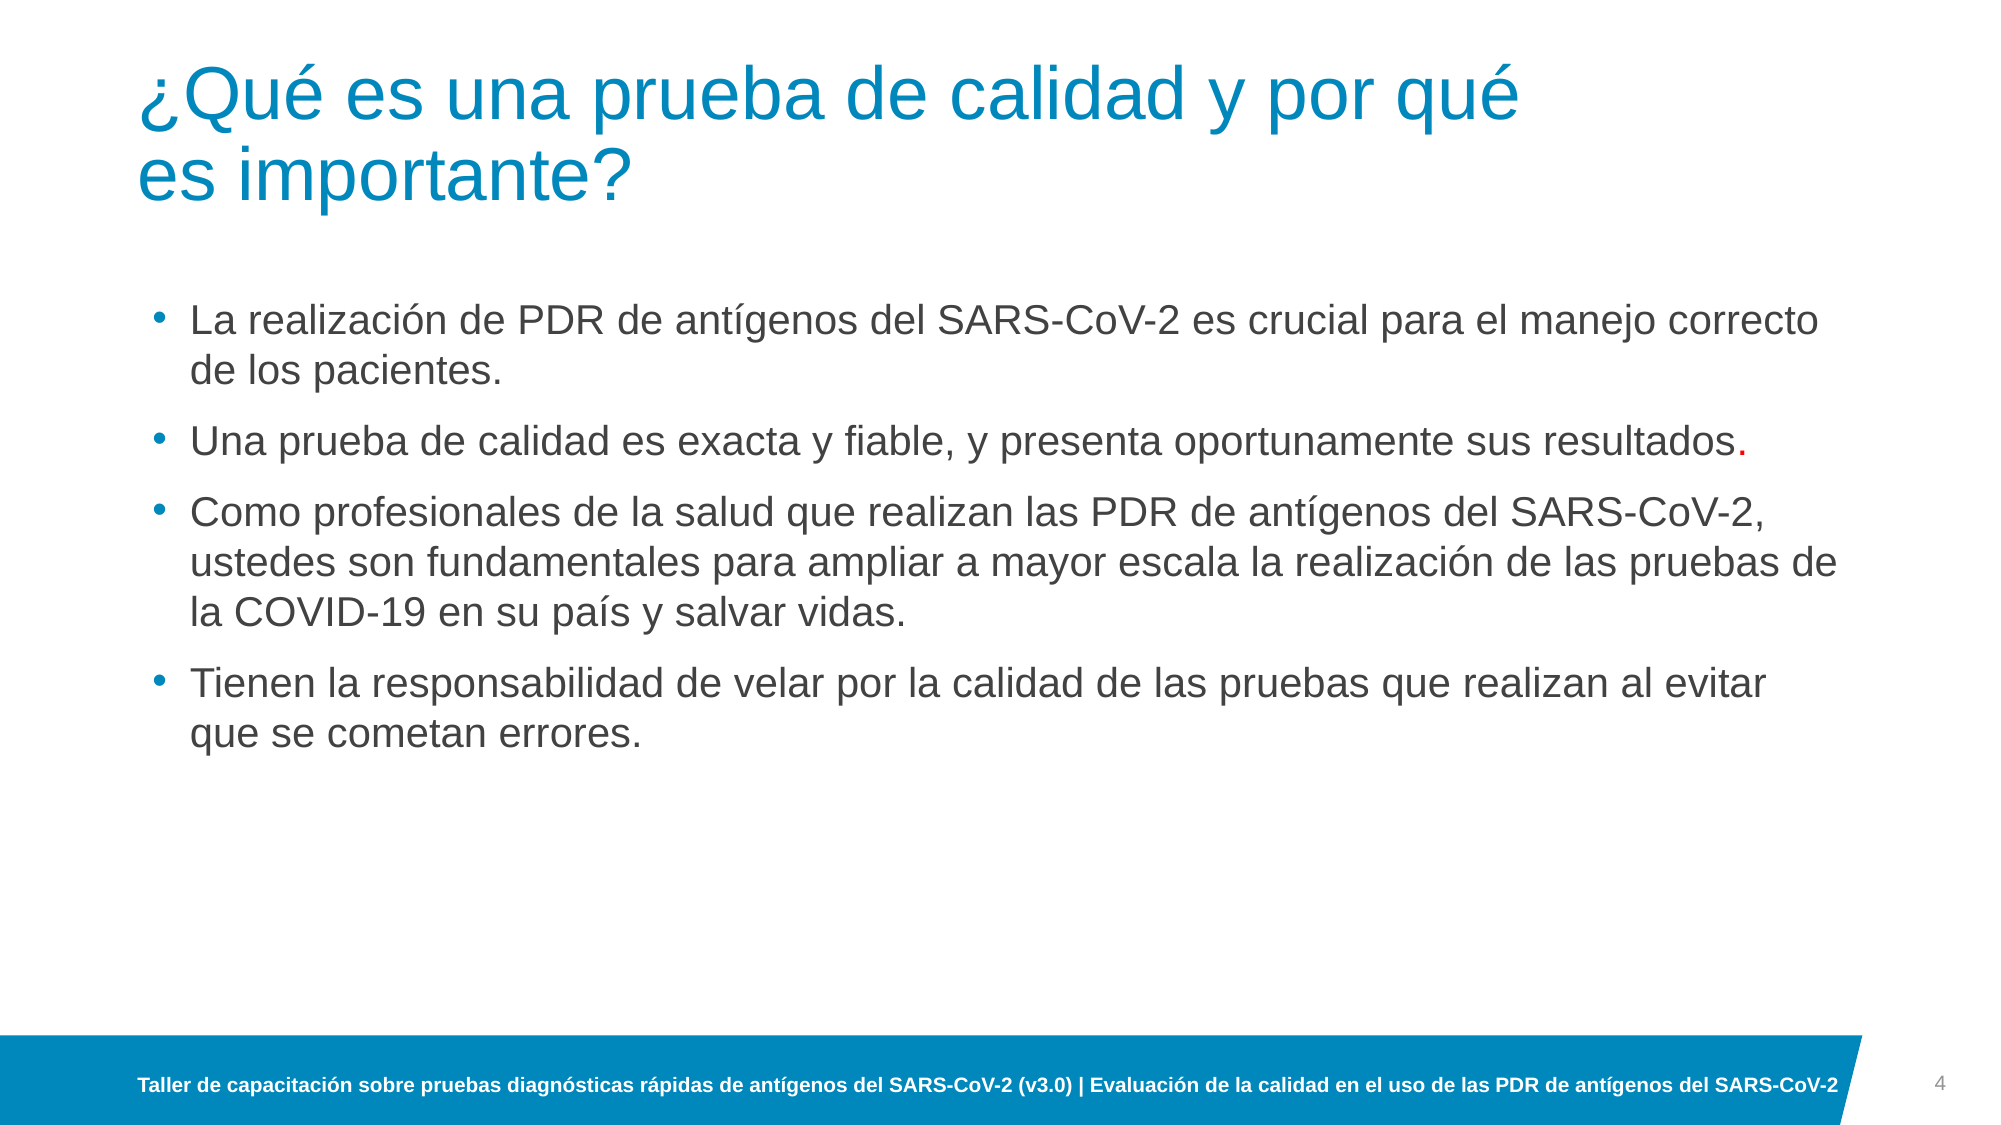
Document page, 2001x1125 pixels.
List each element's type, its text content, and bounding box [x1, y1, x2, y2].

title ¿Qué es una prueba de calidad y por qué es importante? [137, 62, 1863, 217]
list La realización de PDR de antígenos del SARS-CoV-2 es crucial para el manejo correcto de los pacientes. Una prueba de calidad es exacta y fiable, y presenta oportunamente sus resultados. Como profesionales de la salud que realizan las PDR de antígenos del SARS-CoV-2, ustedes son fundamentales para ampliar a mayor escala la realización de las pruebas de la COVID-19 en su país y salvar vidas. Tienen la responsabilidad de velar por la calidad de las pruebas que realizan al evitar que se cometan errores. [137, 284, 1863, 1014]
footer Taller de capacitación sobre pruebas diagnósticas rápidas de antígenos del SARS-CoV-2 (v3.0) | Evaluación de la calidad en el uso de las PDR de antígenos del SARS-CoV-2 [137, 1042, 1852, 1125]
slide_number 4 [1862, 1035, 1947, 1125]
